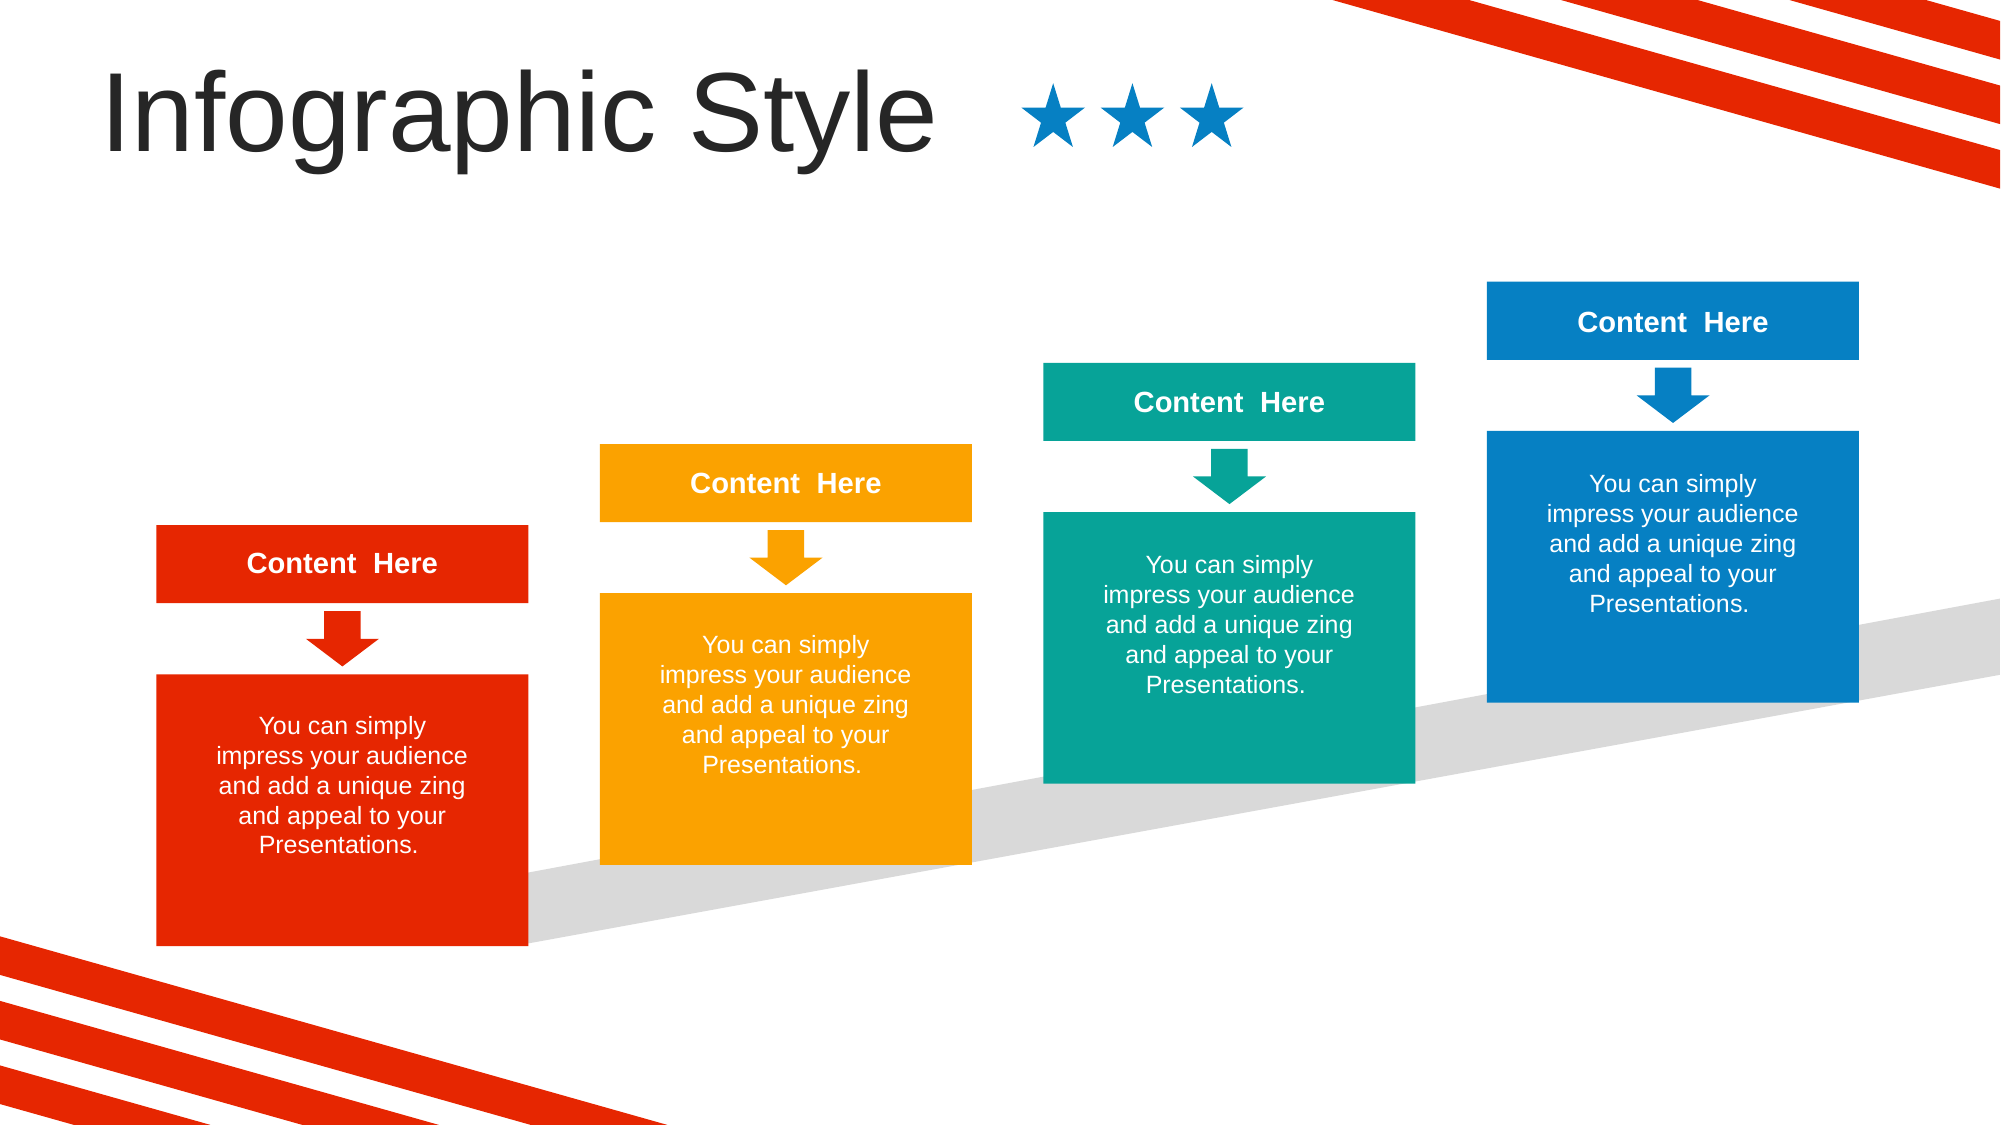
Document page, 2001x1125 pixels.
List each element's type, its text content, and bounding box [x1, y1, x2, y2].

text_box [529, 858, 964, 945]
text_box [1021, 83, 1244, 148]
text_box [1043, 362, 1416, 784]
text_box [599, 444, 972, 865]
text_box [1416, 693, 1852, 783]
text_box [156, 525, 529, 947]
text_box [1486, 281, 1860, 703]
text_box [1860, 597, 2000, 702]
list Infographic Style [86, 55, 1899, 175]
text_box [972, 775, 1408, 864]
